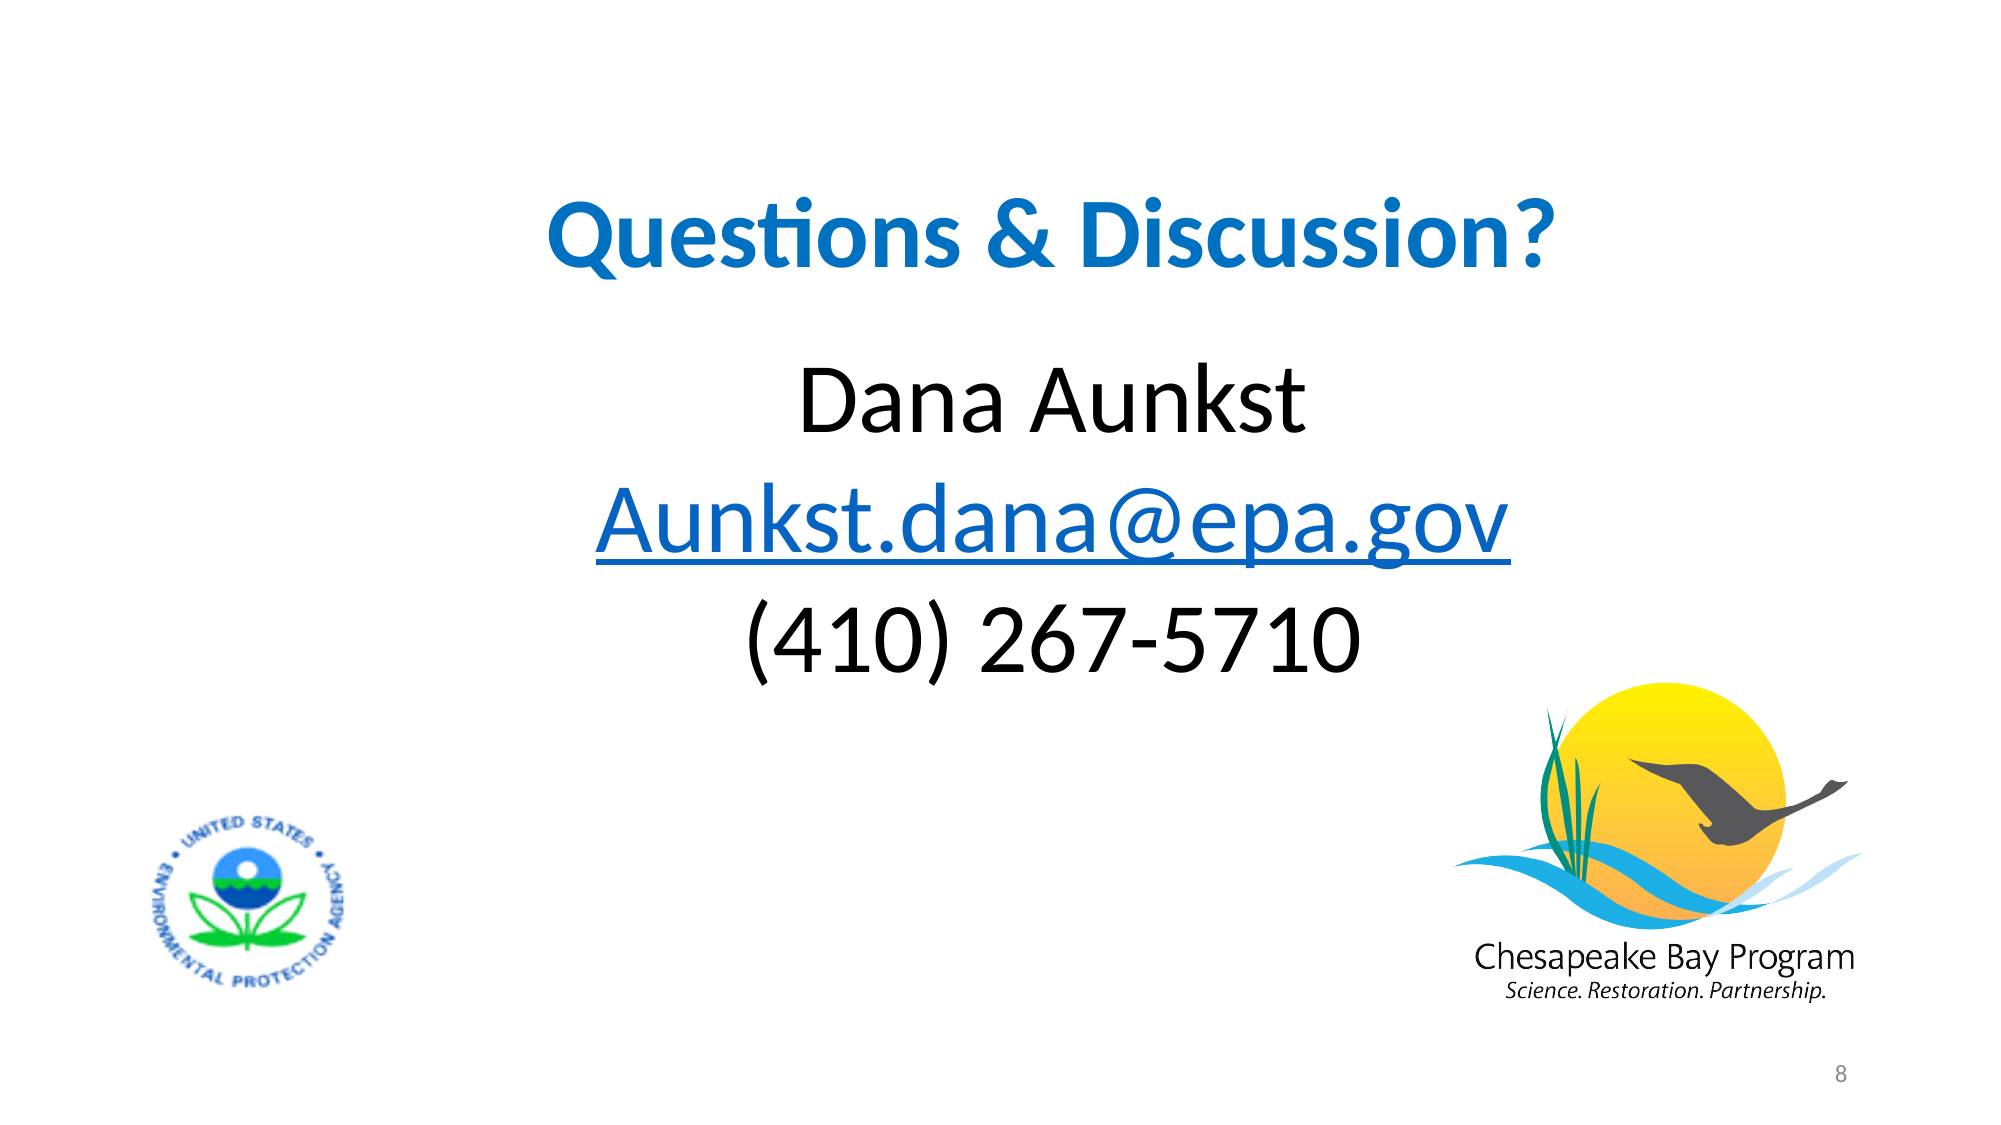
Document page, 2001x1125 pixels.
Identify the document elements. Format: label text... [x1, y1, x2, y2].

slide_number 8 [1412, 1042, 1863, 1103]
picture [147, 809, 353, 996]
text_box Questions & Discussion? Dana Aunkst Aunkst.dana@epa.gov (410) 267-5710 [343, 160, 1763, 700]
picture [1451, 680, 1863, 1003]
